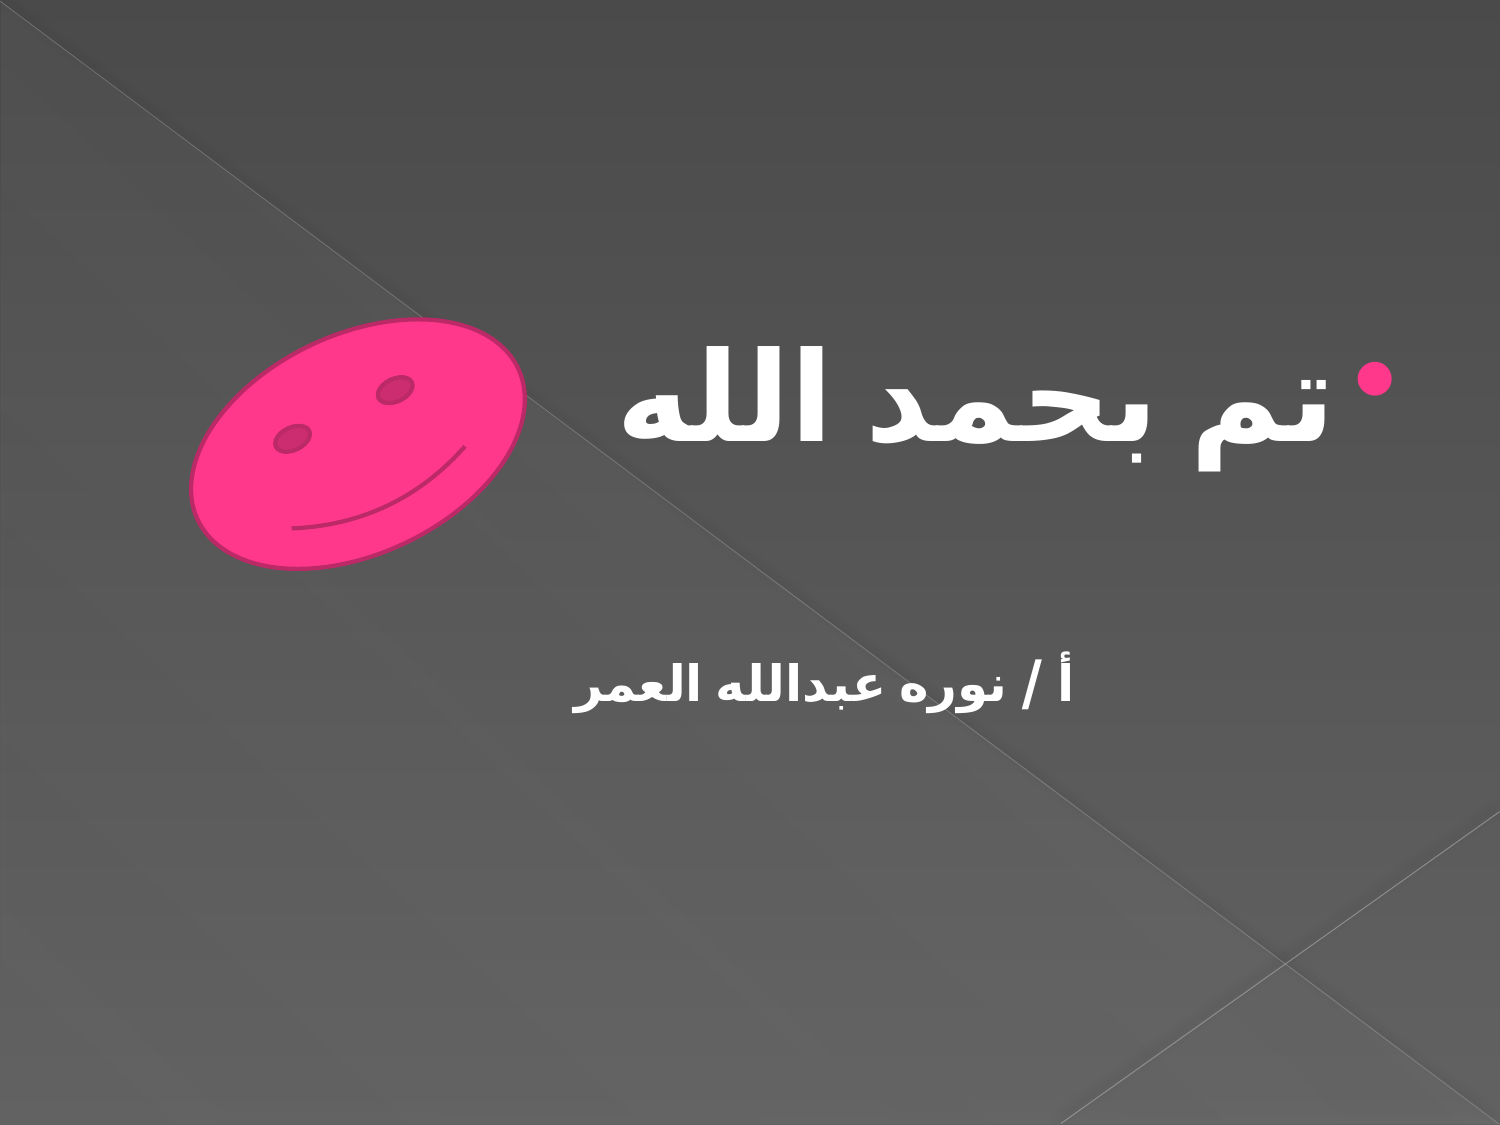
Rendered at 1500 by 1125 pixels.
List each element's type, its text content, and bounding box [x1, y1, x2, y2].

list تم بحمد الله أ / نوره عبدالله العمر [75, 308, 1425, 1059]
text_box [188, 317, 527, 571]
